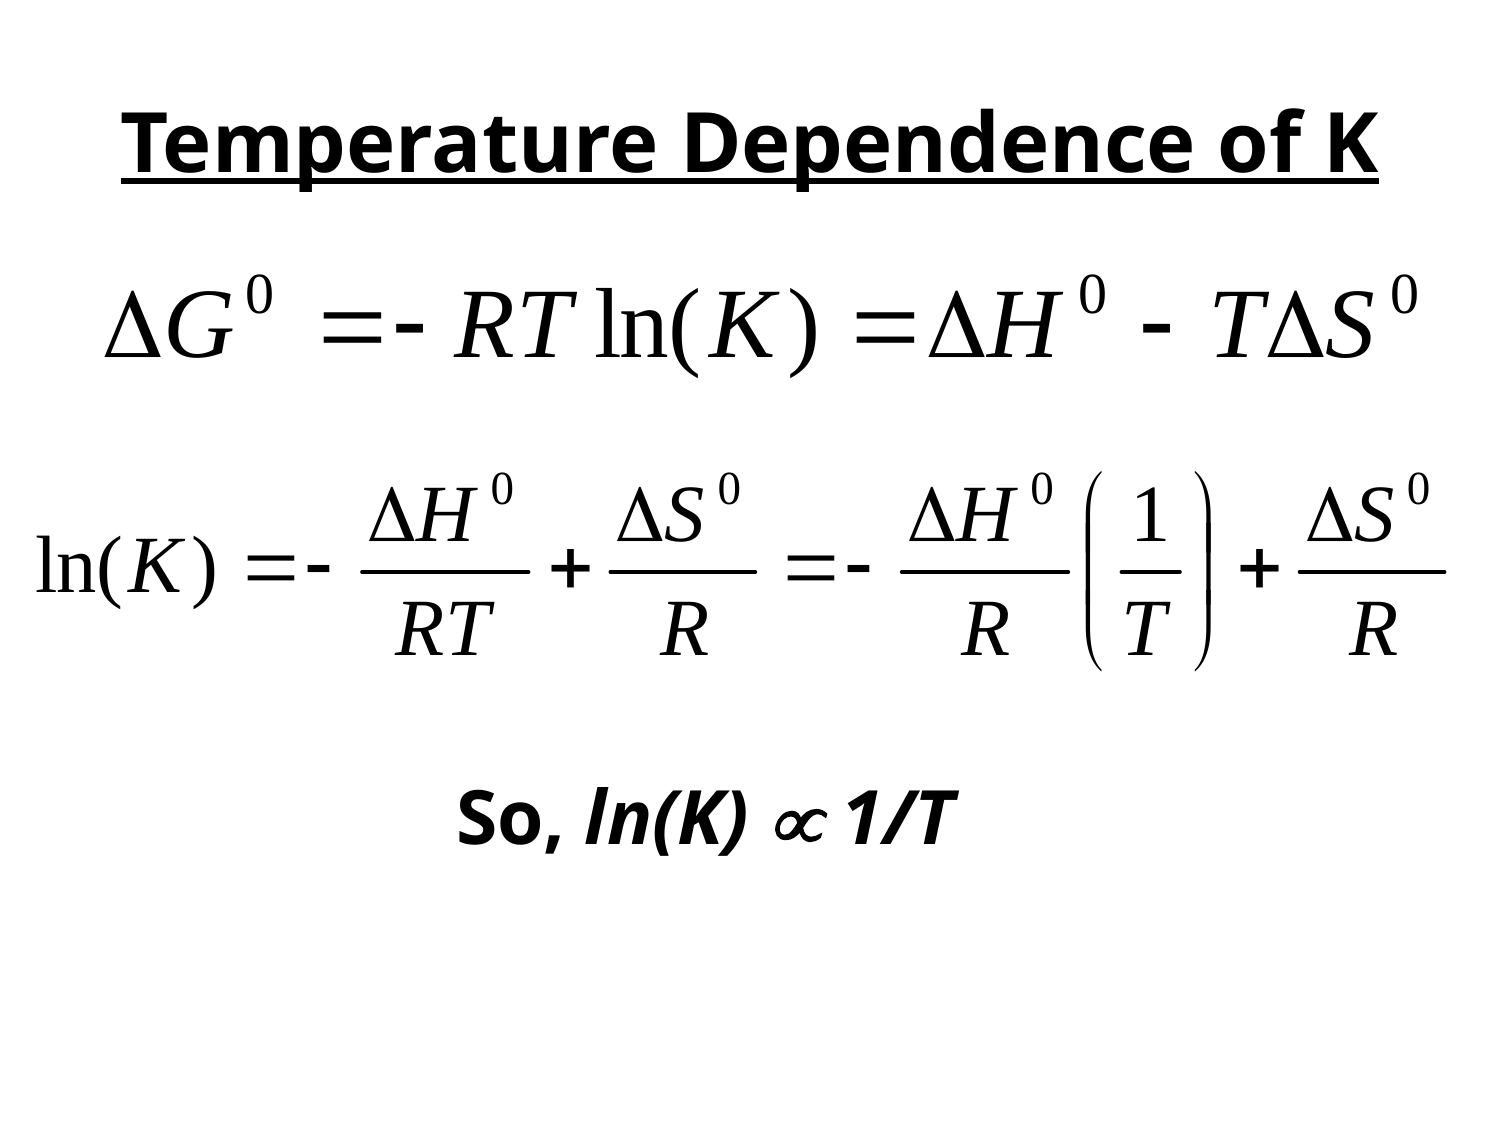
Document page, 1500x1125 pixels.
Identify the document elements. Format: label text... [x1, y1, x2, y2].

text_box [24, 449, 1463, 688]
title Temperature Dependence of K [74, 44, 1426, 233]
text_box So, ln(K)  1/T [441, 762, 983, 868]
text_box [87, 249, 1438, 400]
